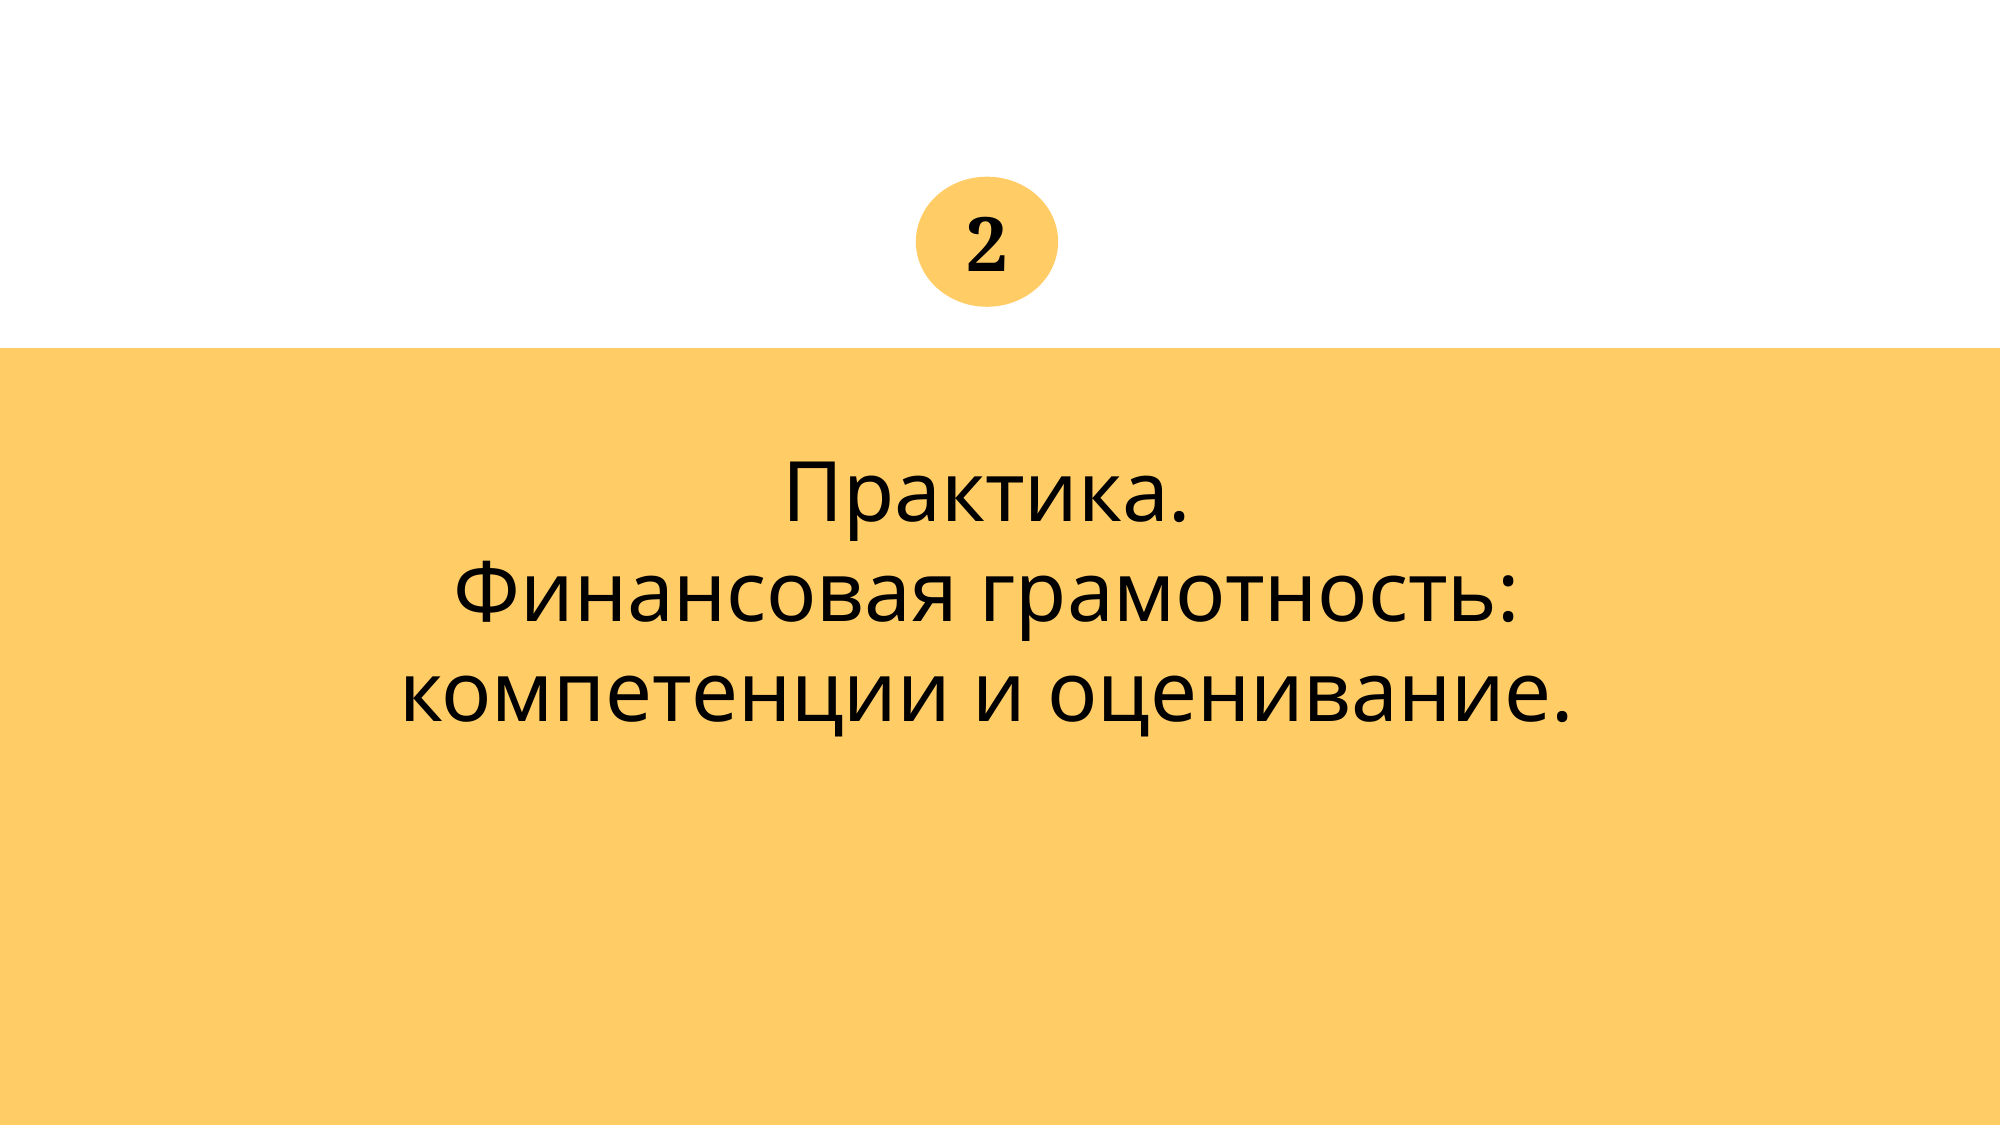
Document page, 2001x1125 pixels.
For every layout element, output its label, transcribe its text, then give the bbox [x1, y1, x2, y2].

text_box [0, 347, 2000, 1125]
text_box Практика. Финансовая грамотность: компетенции и оценивание. [225, 431, 1749, 891]
text_box 2 [914, 175, 1060, 308]
